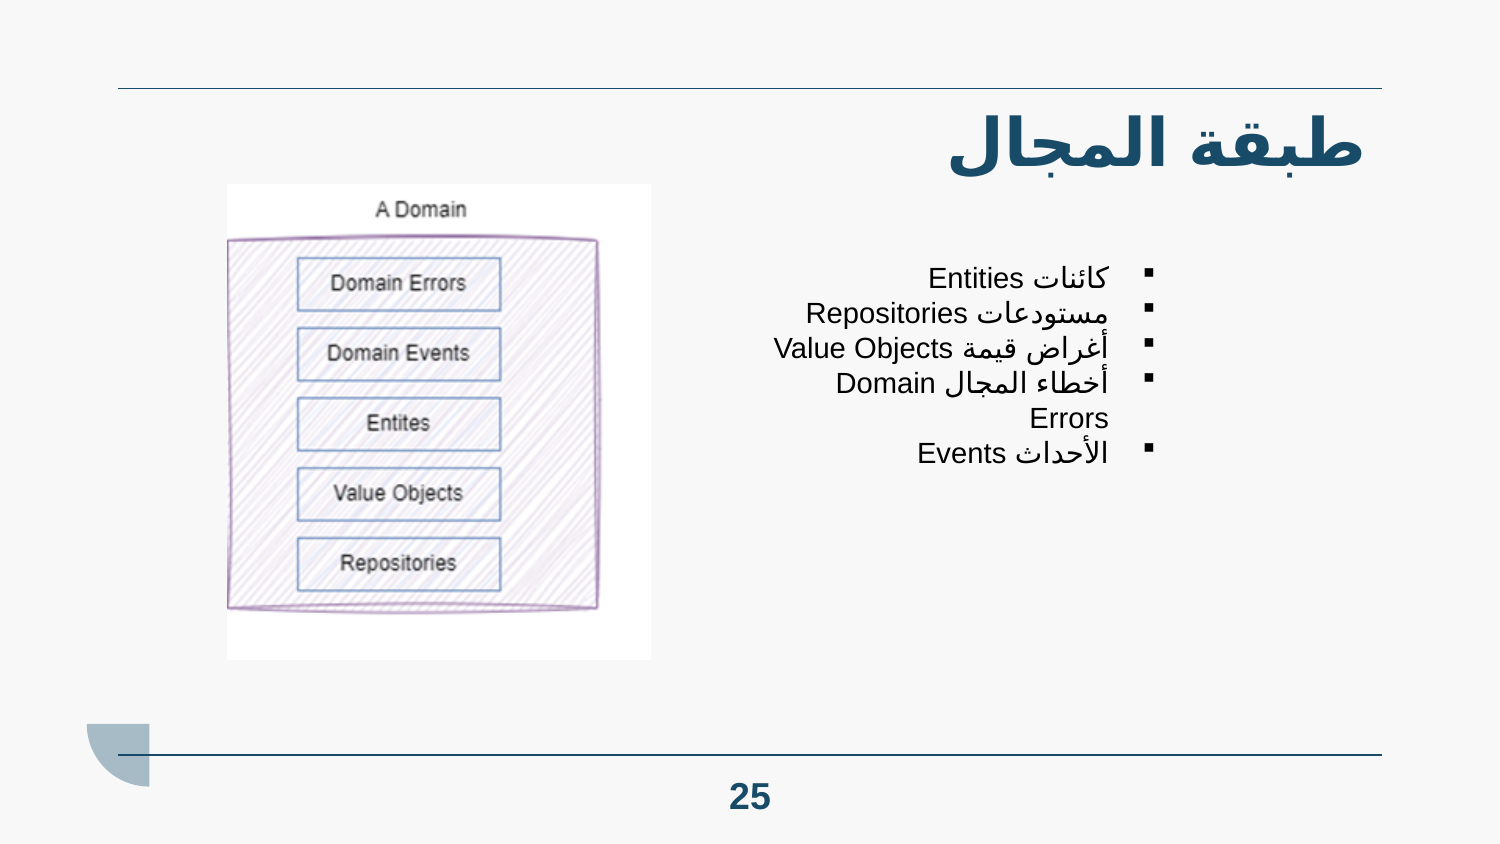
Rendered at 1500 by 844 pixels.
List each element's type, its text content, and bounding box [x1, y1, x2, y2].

title طبقة المجال [118, 85, 1382, 170]
picture [226, 184, 651, 660]
text_box كائنات Entities مستودعات Repositories أغراض قيمة Value Objects أخطاء المجال Domain Errors الأحداث Events [737, 251, 1171, 477]
text_box 25 [698, 758, 801, 831]
